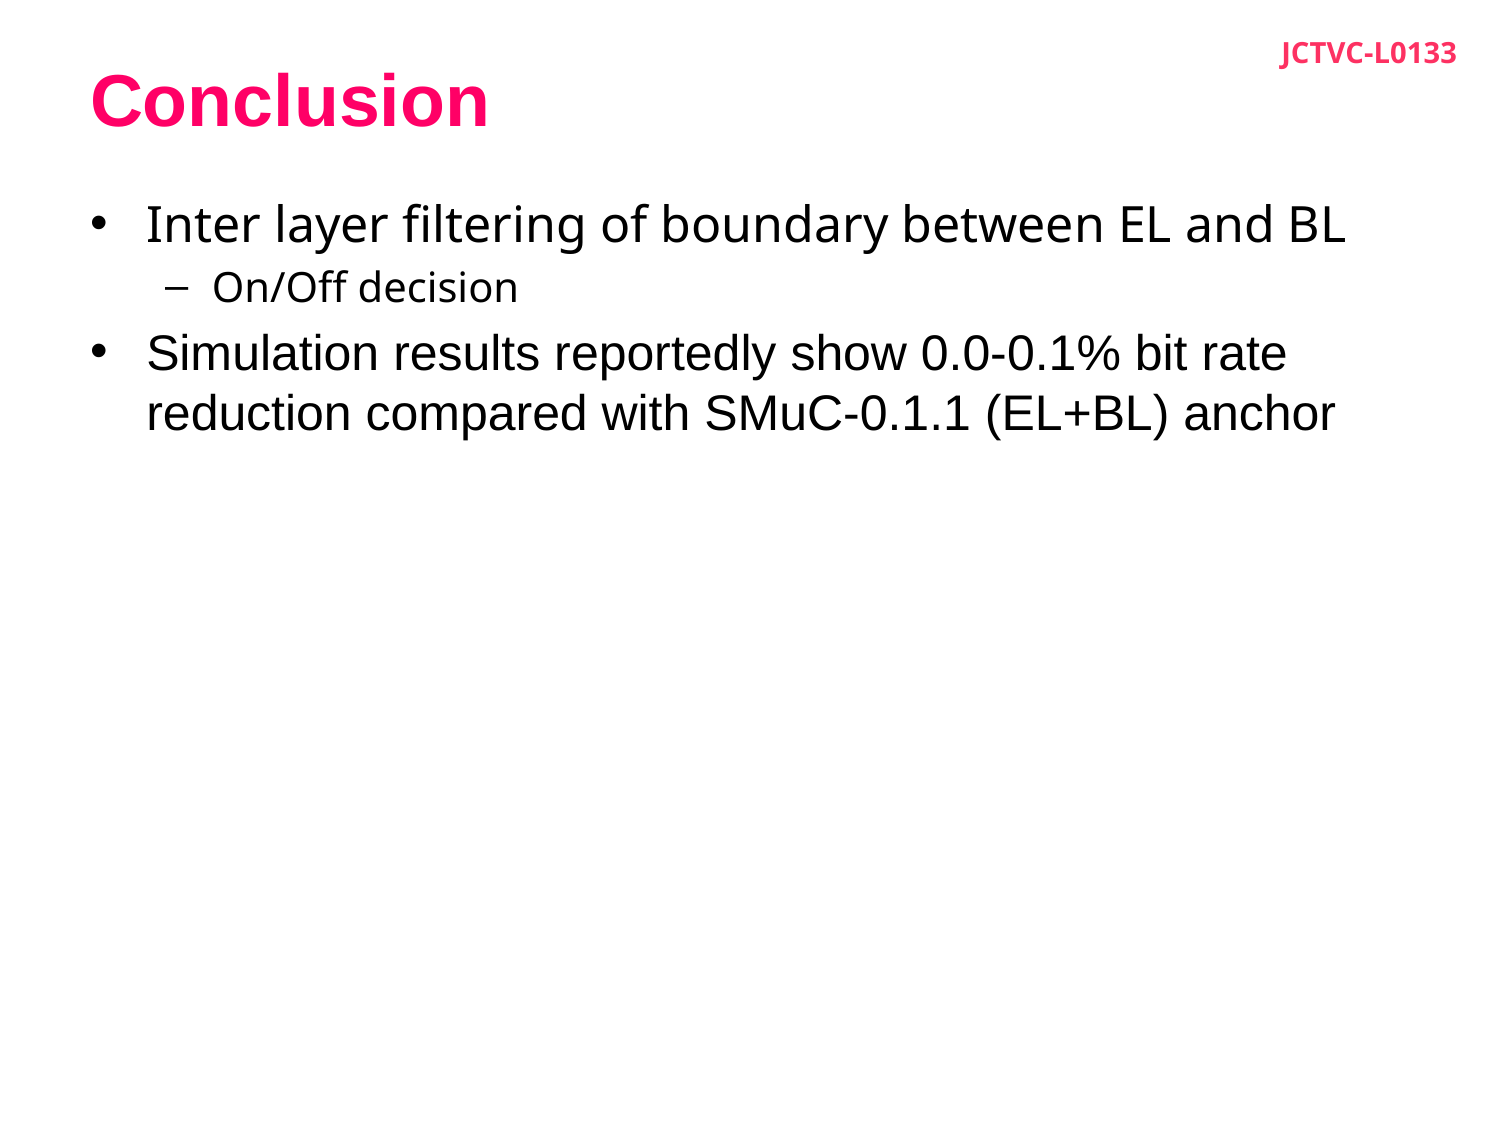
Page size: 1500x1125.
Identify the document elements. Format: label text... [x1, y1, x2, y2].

text_box JCTVC-L0133 [1241, 27, 1472, 77]
list Inter layer filtering of boundary between EL and BL On/Off decision Simulation results reportedly show 0.0-0.1% bit rate reduction compared with SMuC-0.1.1 (EL+BL) anchor [75, 184, 1425, 1005]
title Conclusion [75, 45, 1425, 149]
